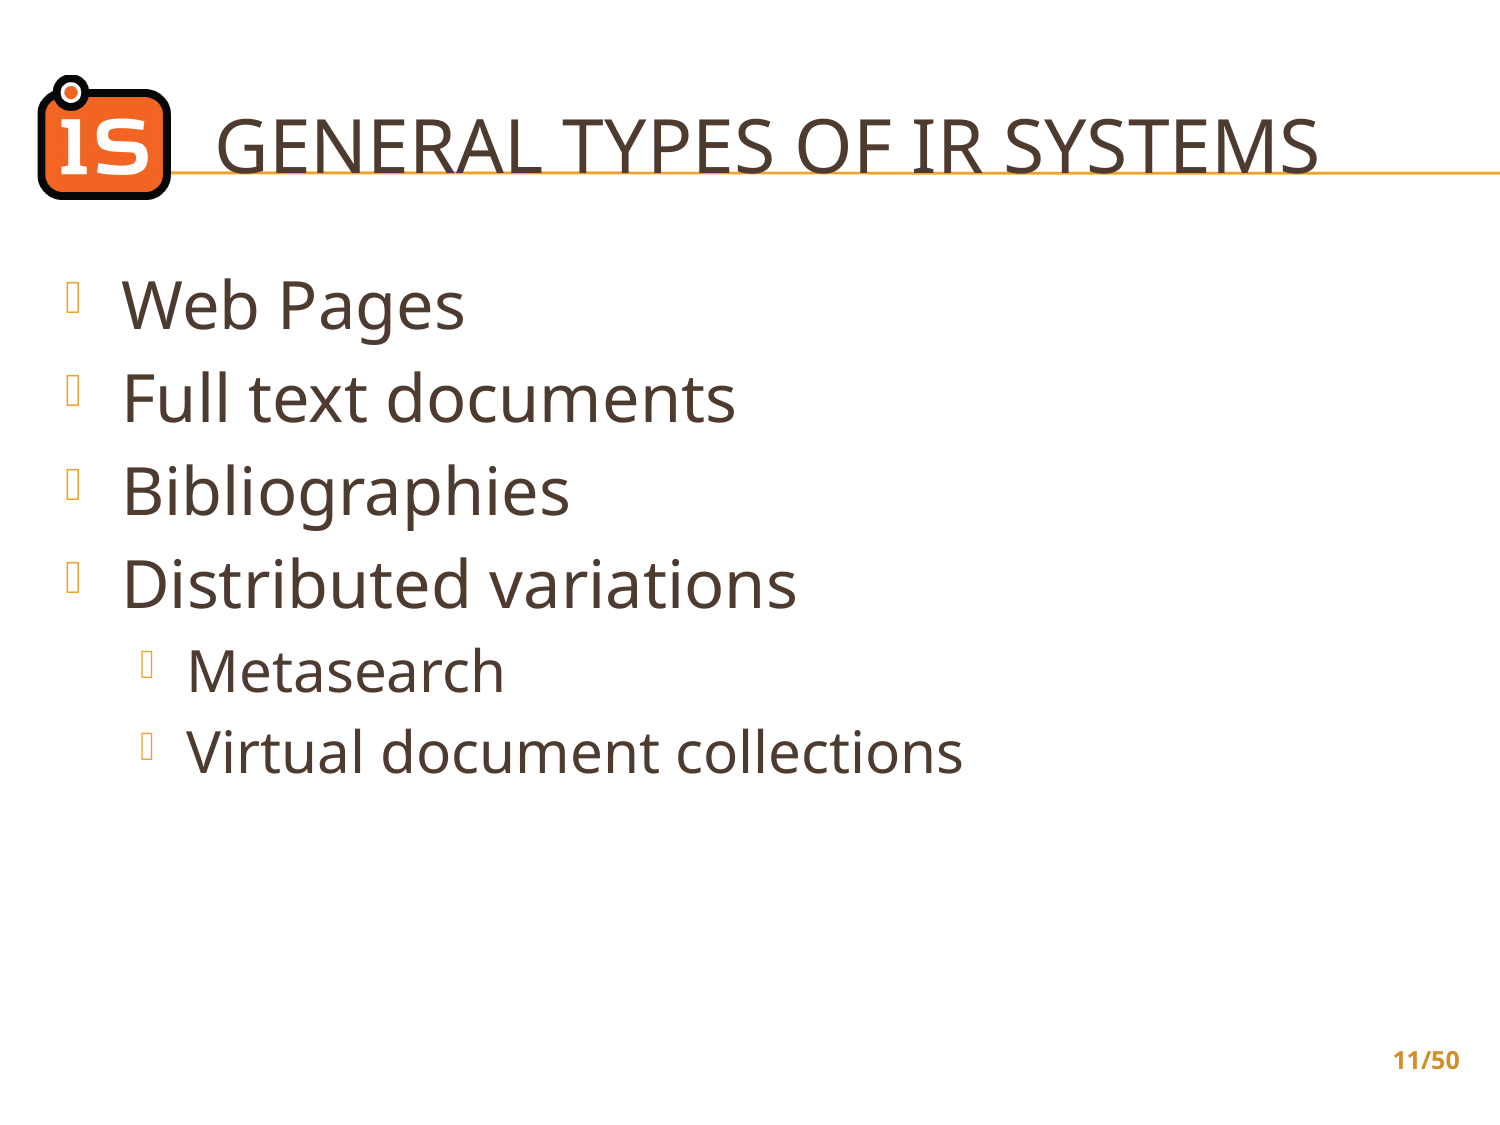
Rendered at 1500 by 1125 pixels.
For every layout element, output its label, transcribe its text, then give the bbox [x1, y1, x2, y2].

picture [37, 75, 171, 200]
list Web Pages Full text documents Bibliographies Distributed variations Metasearch Virtual document collections [49, 254, 1476, 998]
slide_number 11/50 [1350, 1037, 1475, 1079]
title General types of IR systems [200, 75, 1475, 213]
